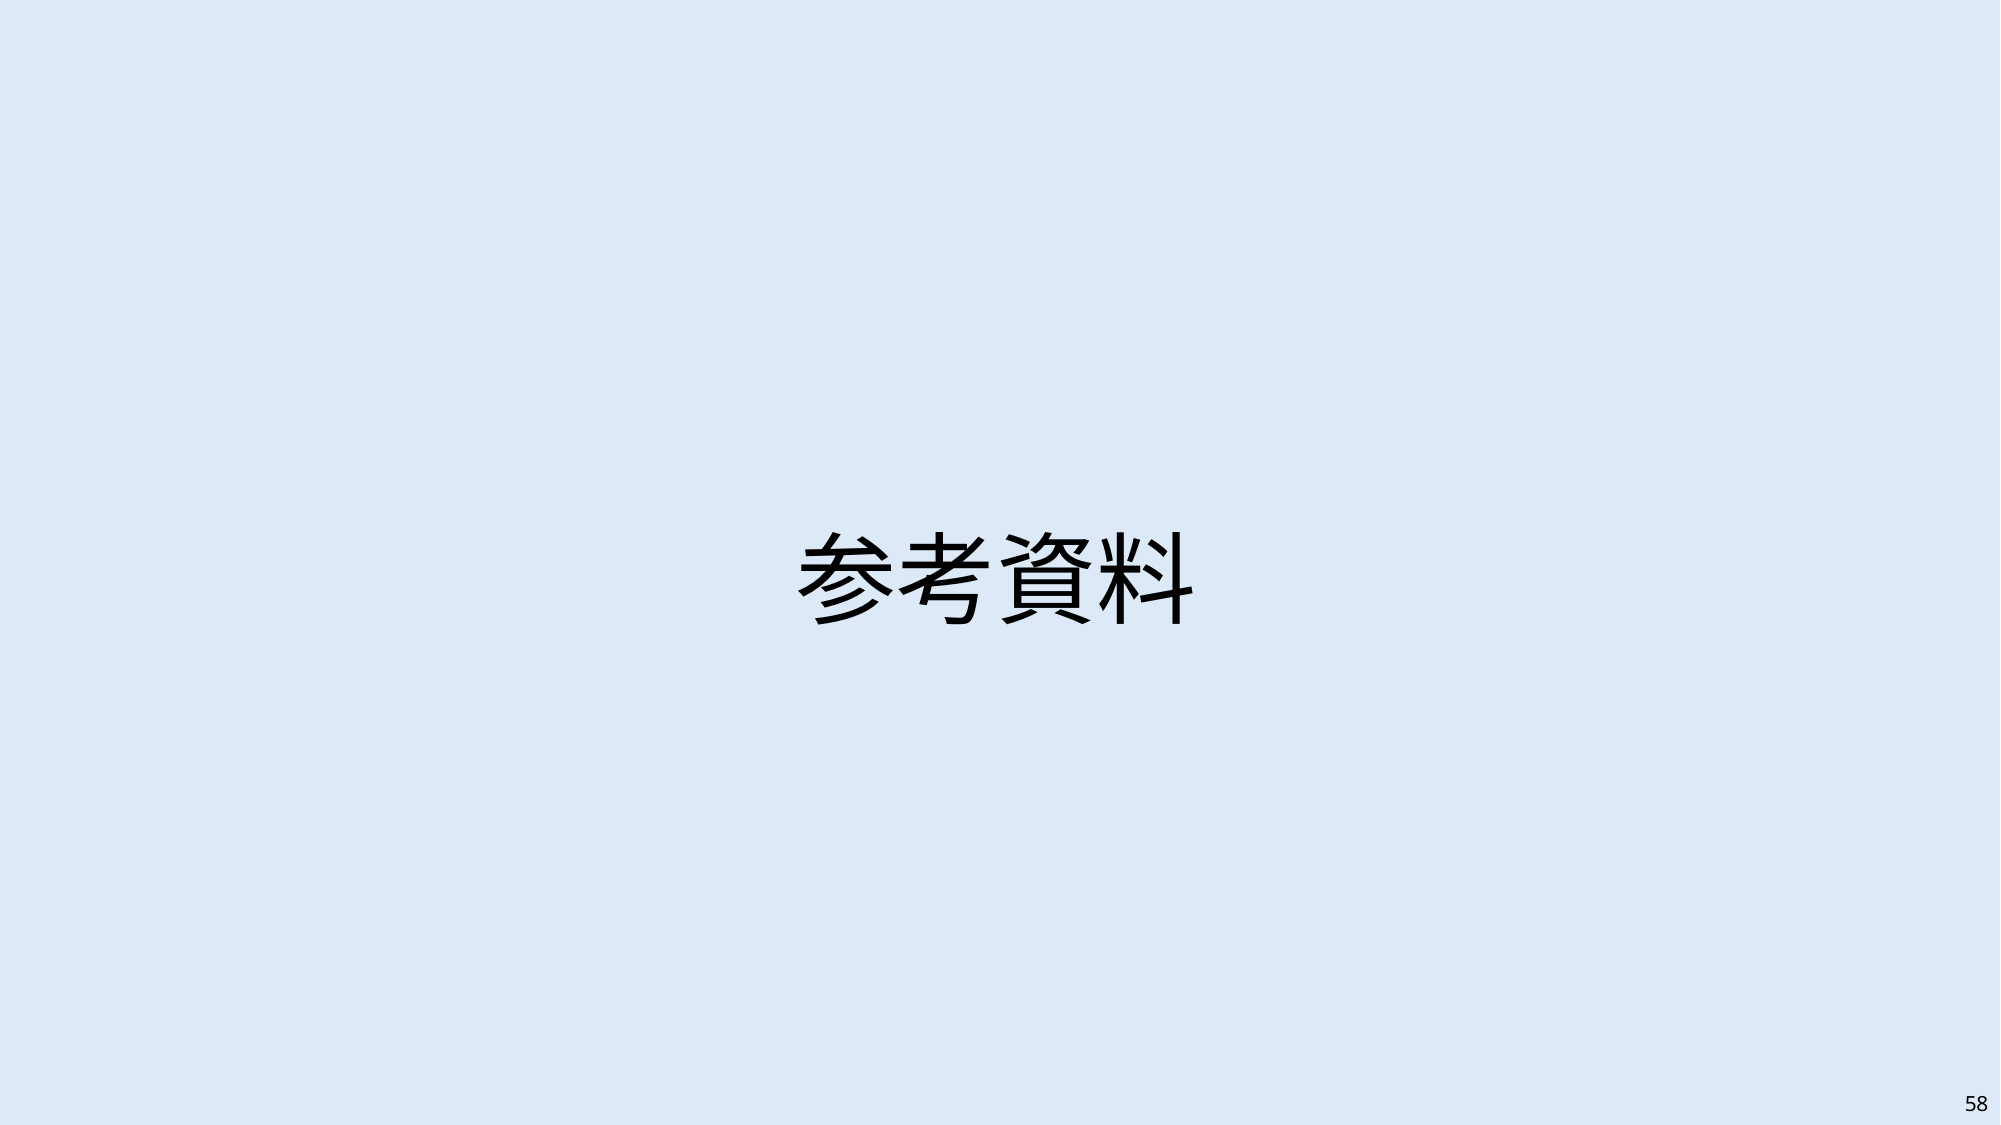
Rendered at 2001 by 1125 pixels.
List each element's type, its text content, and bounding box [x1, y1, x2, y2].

text_box 参考資料 [125, 298, 1867, 827]
